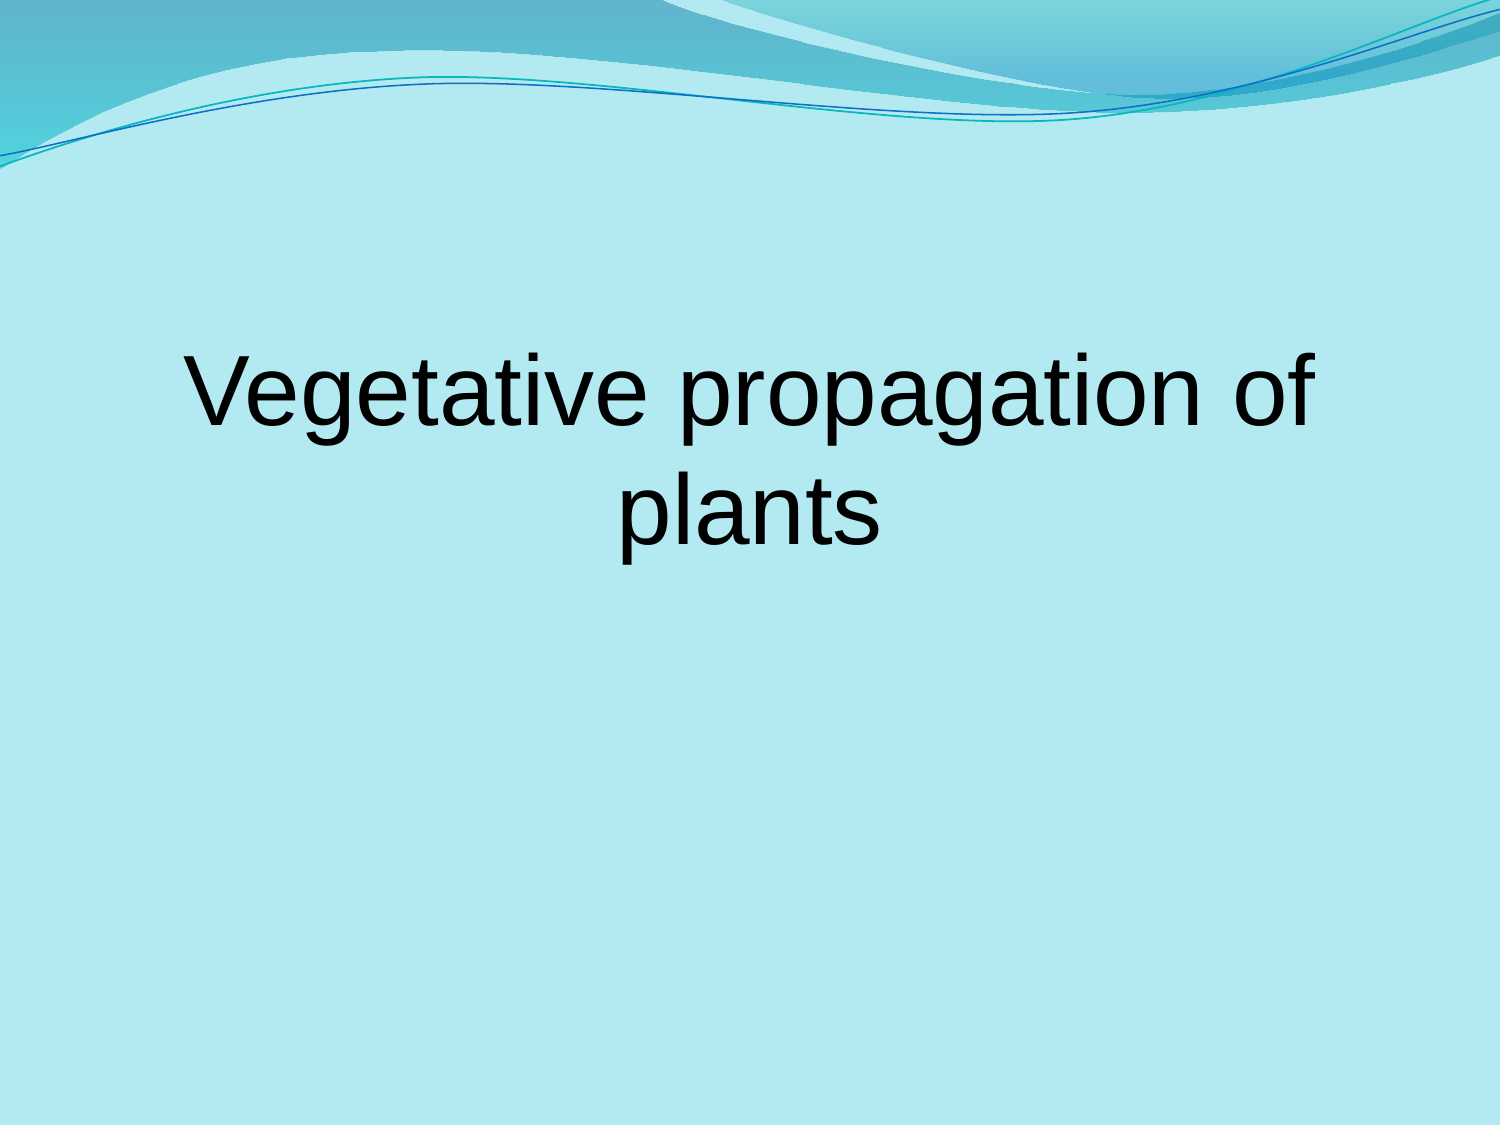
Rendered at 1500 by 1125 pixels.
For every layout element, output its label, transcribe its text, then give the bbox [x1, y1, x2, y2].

list Vegetative propagation of plants [74, 317, 1426, 1038]
